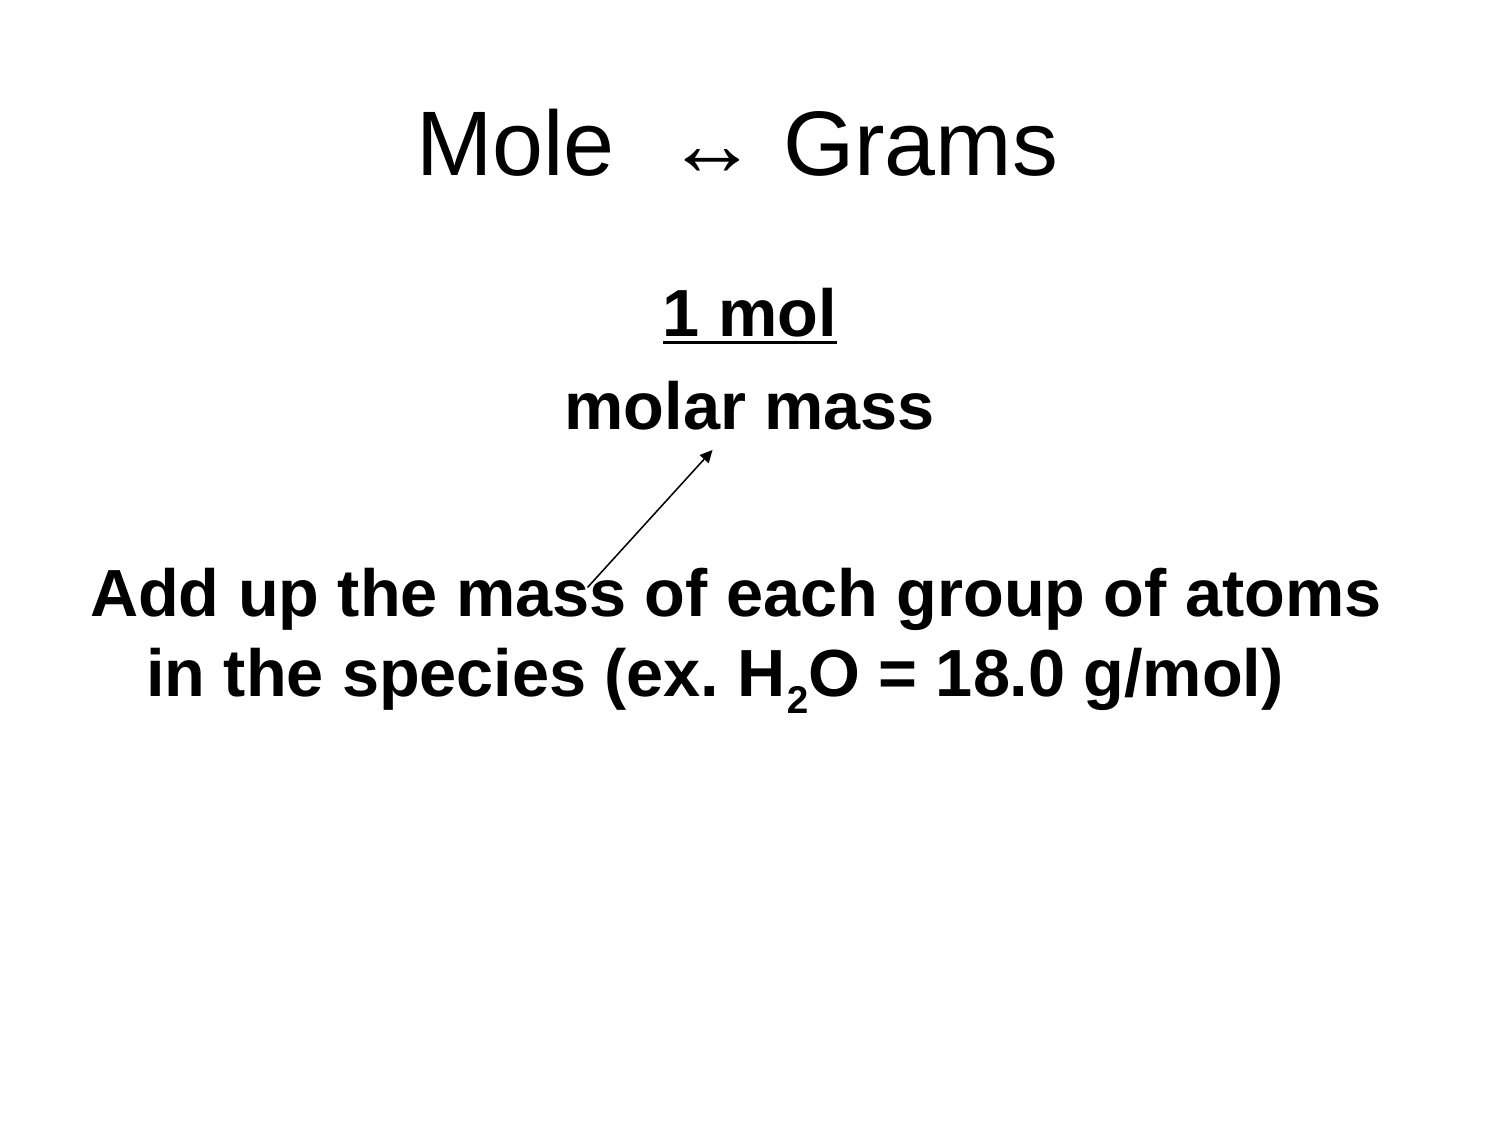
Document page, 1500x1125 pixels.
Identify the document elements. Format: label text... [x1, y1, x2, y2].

list 1 mol molar mass Add up the mass of each group of atoms in the species (ex. H2O = 18.0 g/mol) [74, 262, 1426, 1006]
text_box [587, 450, 713, 588]
title Mole ↔ Grams [74, 44, 1426, 233]
